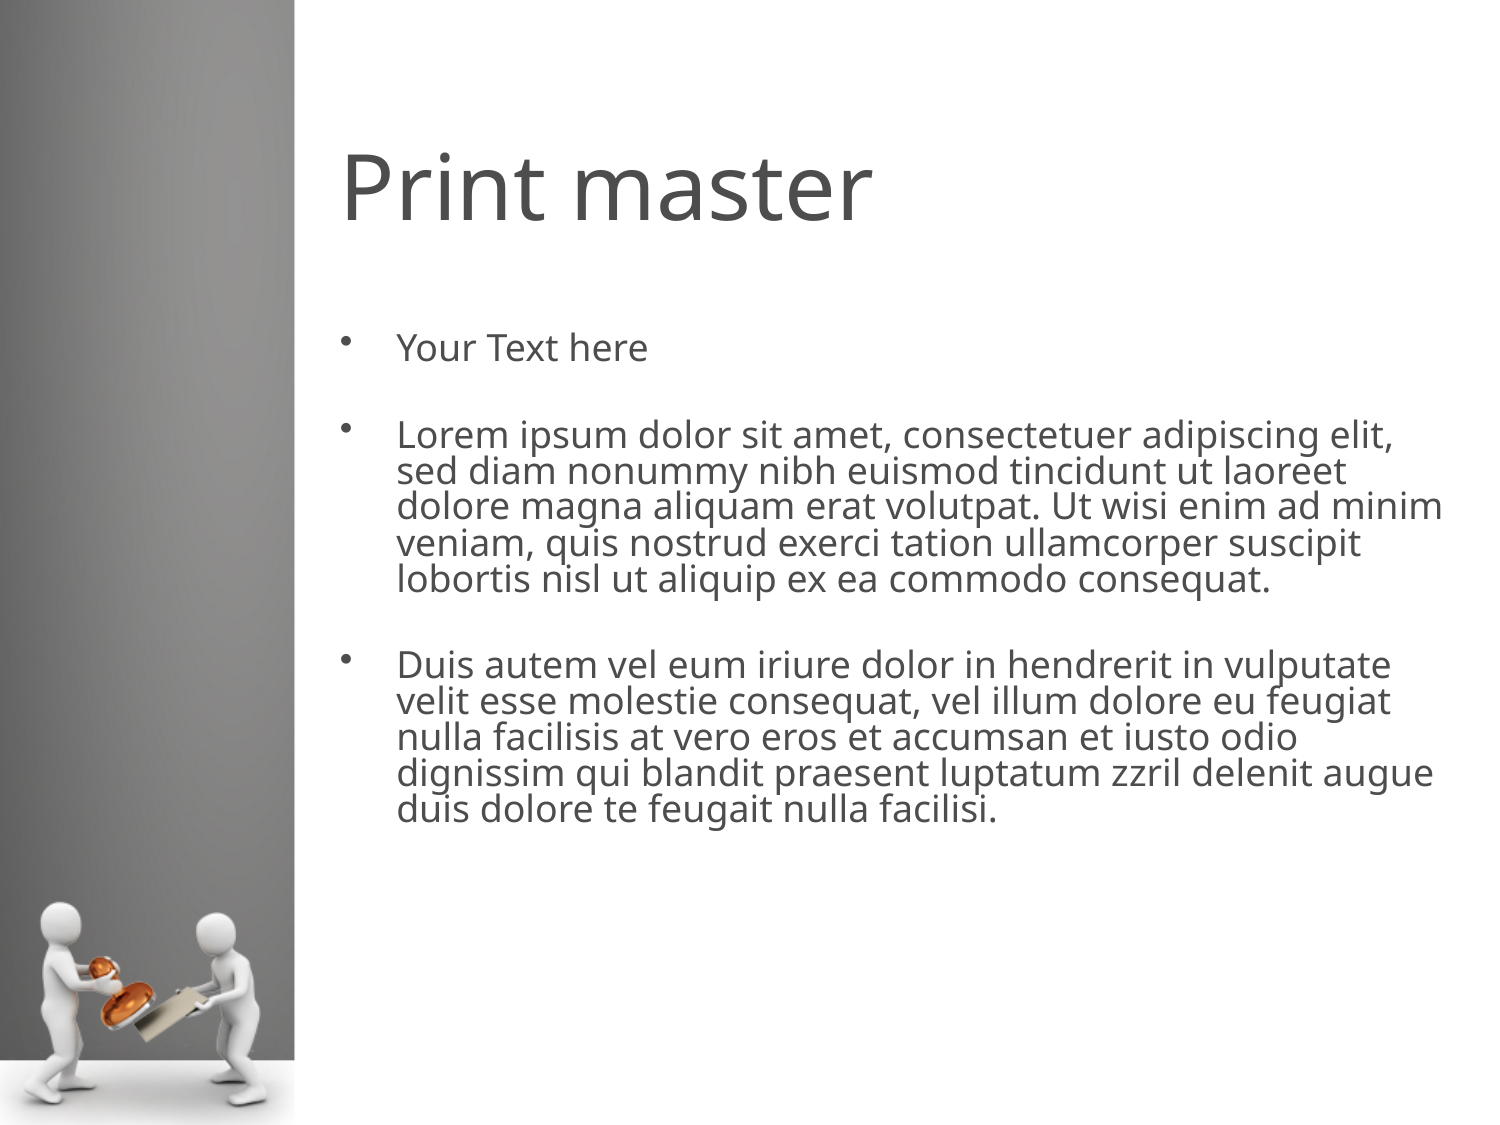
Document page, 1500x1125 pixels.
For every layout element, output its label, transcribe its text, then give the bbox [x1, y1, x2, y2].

list Your Text here Lorem ipsum dolor sit amet, consectetuer adipiscing elit, sed diam nonummy nibh euismod tincidunt ut laoreet dolore magna aliquam erat volutpat. Ut wisi enim ad minim veniam, quis nostrud exerci tation ullamcorper suscipit lobortis nisl ut aliquip ex ea commodo consequat. Duis autem vel eum iriure dolor in hendrerit in vulputate velit esse molestie consequat, vel illum dolore eu feugiat nulla facilisis at vero eros et accumsan et iusto odio dignissim qui blandit praesent luptatum zzril delenit augue duis dolore te feugait nulla facilisi. [324, 324, 1463, 1025]
title Print master [324, 125, 1463, 243]
picture [0, 0, 1500, 1125]
